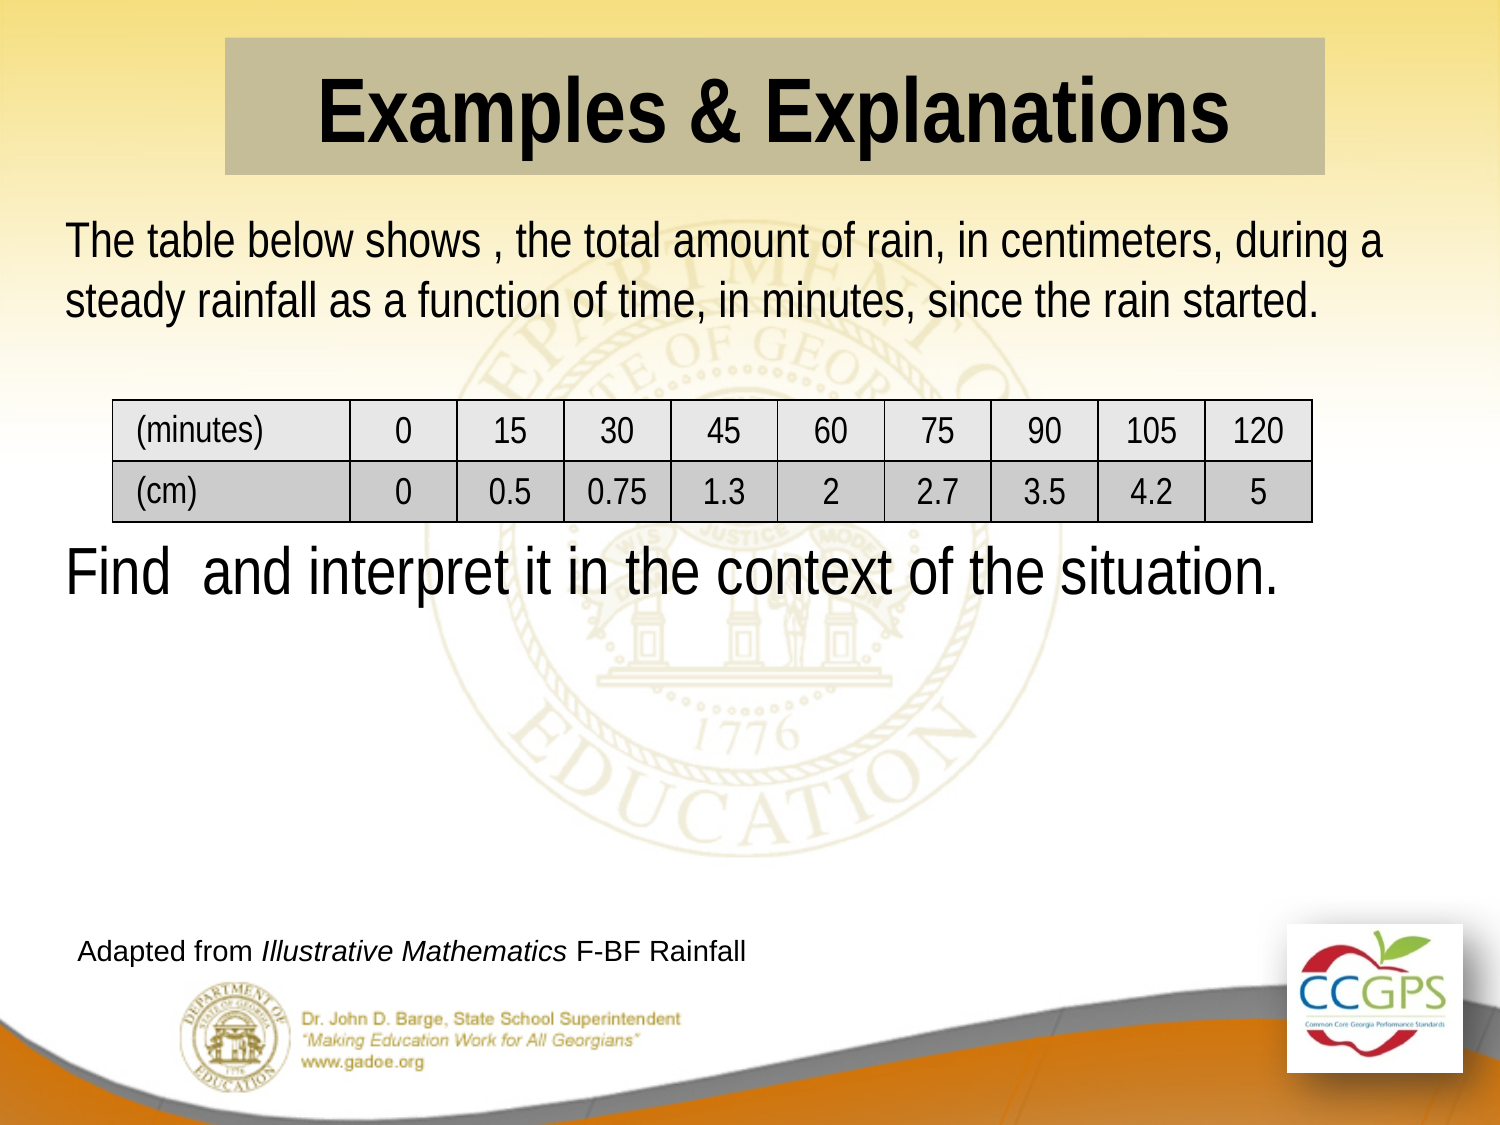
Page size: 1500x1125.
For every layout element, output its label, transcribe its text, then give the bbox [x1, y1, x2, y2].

title Examples & Explanations [224, 37, 1326, 176]
text_box Adapted from Illustrative Mathematics F-BF Rainfall [62, 924, 762, 975]
picture [0, 0, 1500, 1125]
